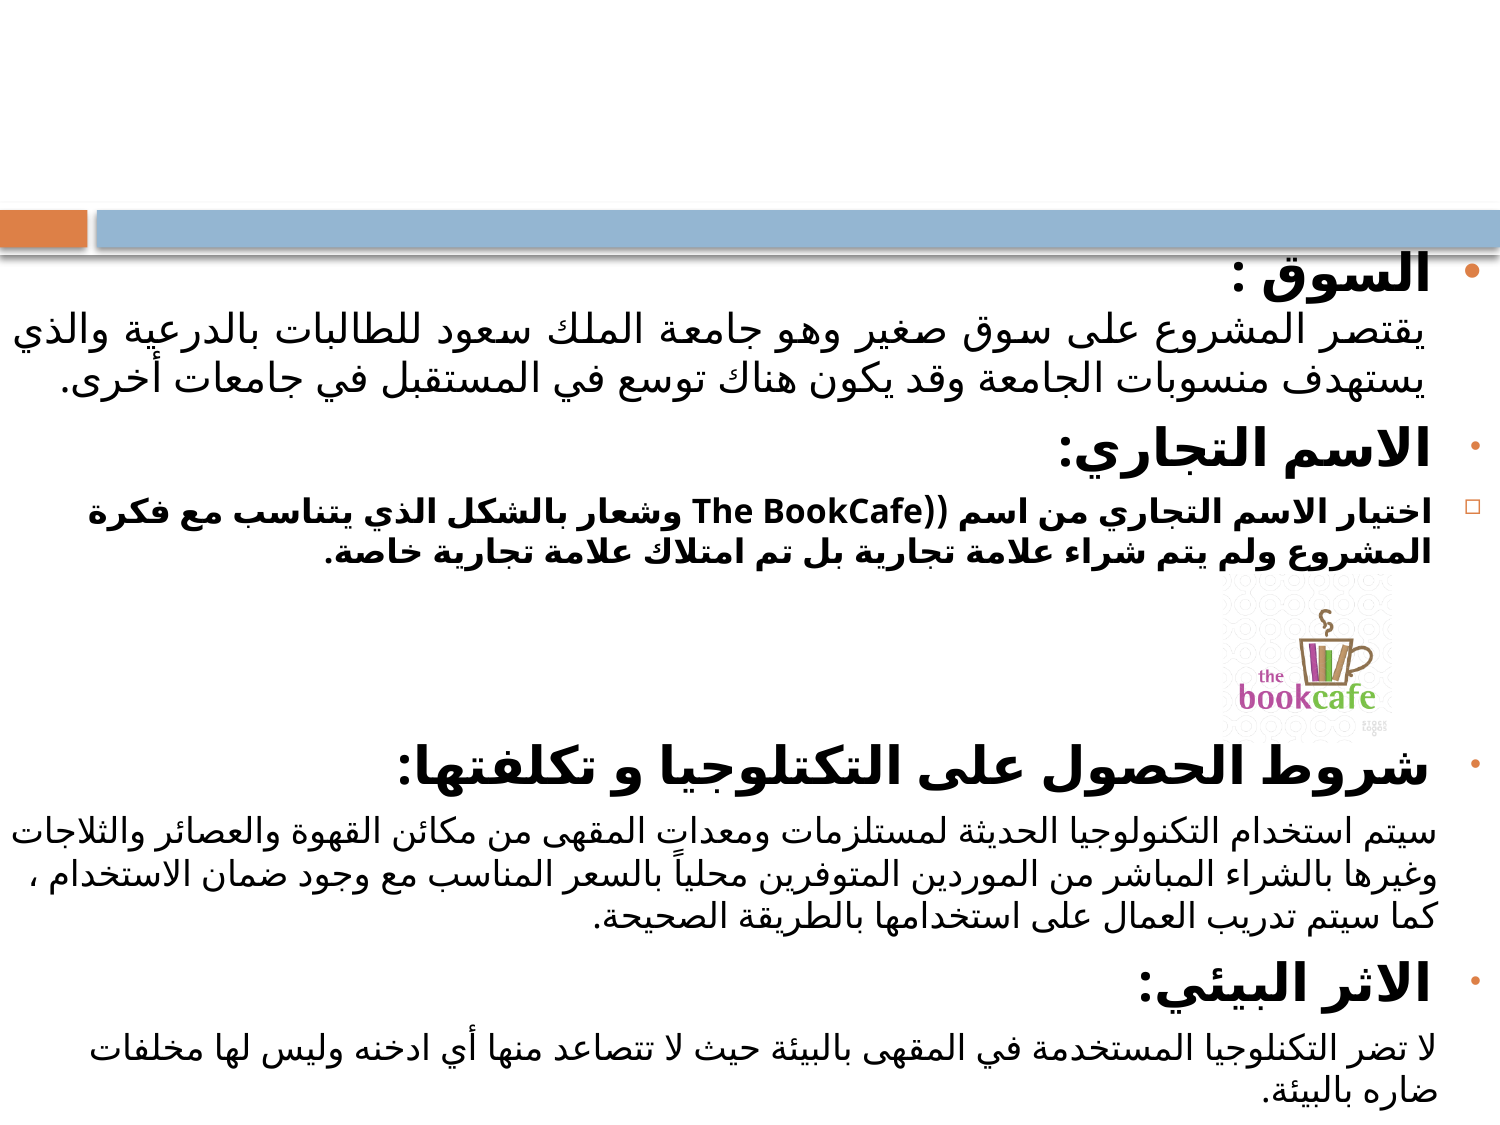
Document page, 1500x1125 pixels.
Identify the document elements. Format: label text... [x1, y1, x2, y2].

picture [1222, 573, 1392, 744]
list السوق : يقتصر المشروع على سوق صغير وهو جامعة الملك سعود للطالبات بالدرعية والذي يستهدف منسوبات الجامعة وقد يكون هناك توسع في المستقبل في جامعات أخرى. الاسم التجاري: اختيار الاسم التجاري من اسم ((The BookCafe وشعار بالشكل الذي يتناسب مع فكرة المشروع ولم يتم شراء علامة تجارية بل تم امتلاك علامة تجارية خاصة. شروط الحصول على التكتلوجيا و تكلفتها: سيتم استخدام التكنولوجيا الحديثة لمستلزمات ومعدات المقهى من مكائن القهوة والعصائر والثلاجات وغيرها بالشراء المباشر من الموردين المتوفرين محلياً بالسعر المناسب مع وجود ضمان الاستخدام ، كما سيتم تدريب العمال على استخدامها بالطريقة الصحيحة. الاثر البيئي: لا تضر التكنلوجيا المستخدمة في المقهى بالبيئة حيث لا تتصاعد منها أي ادخنه وليس لها مخلفات ضاره بالبيئة. [0, 231, 1495, 1125]
